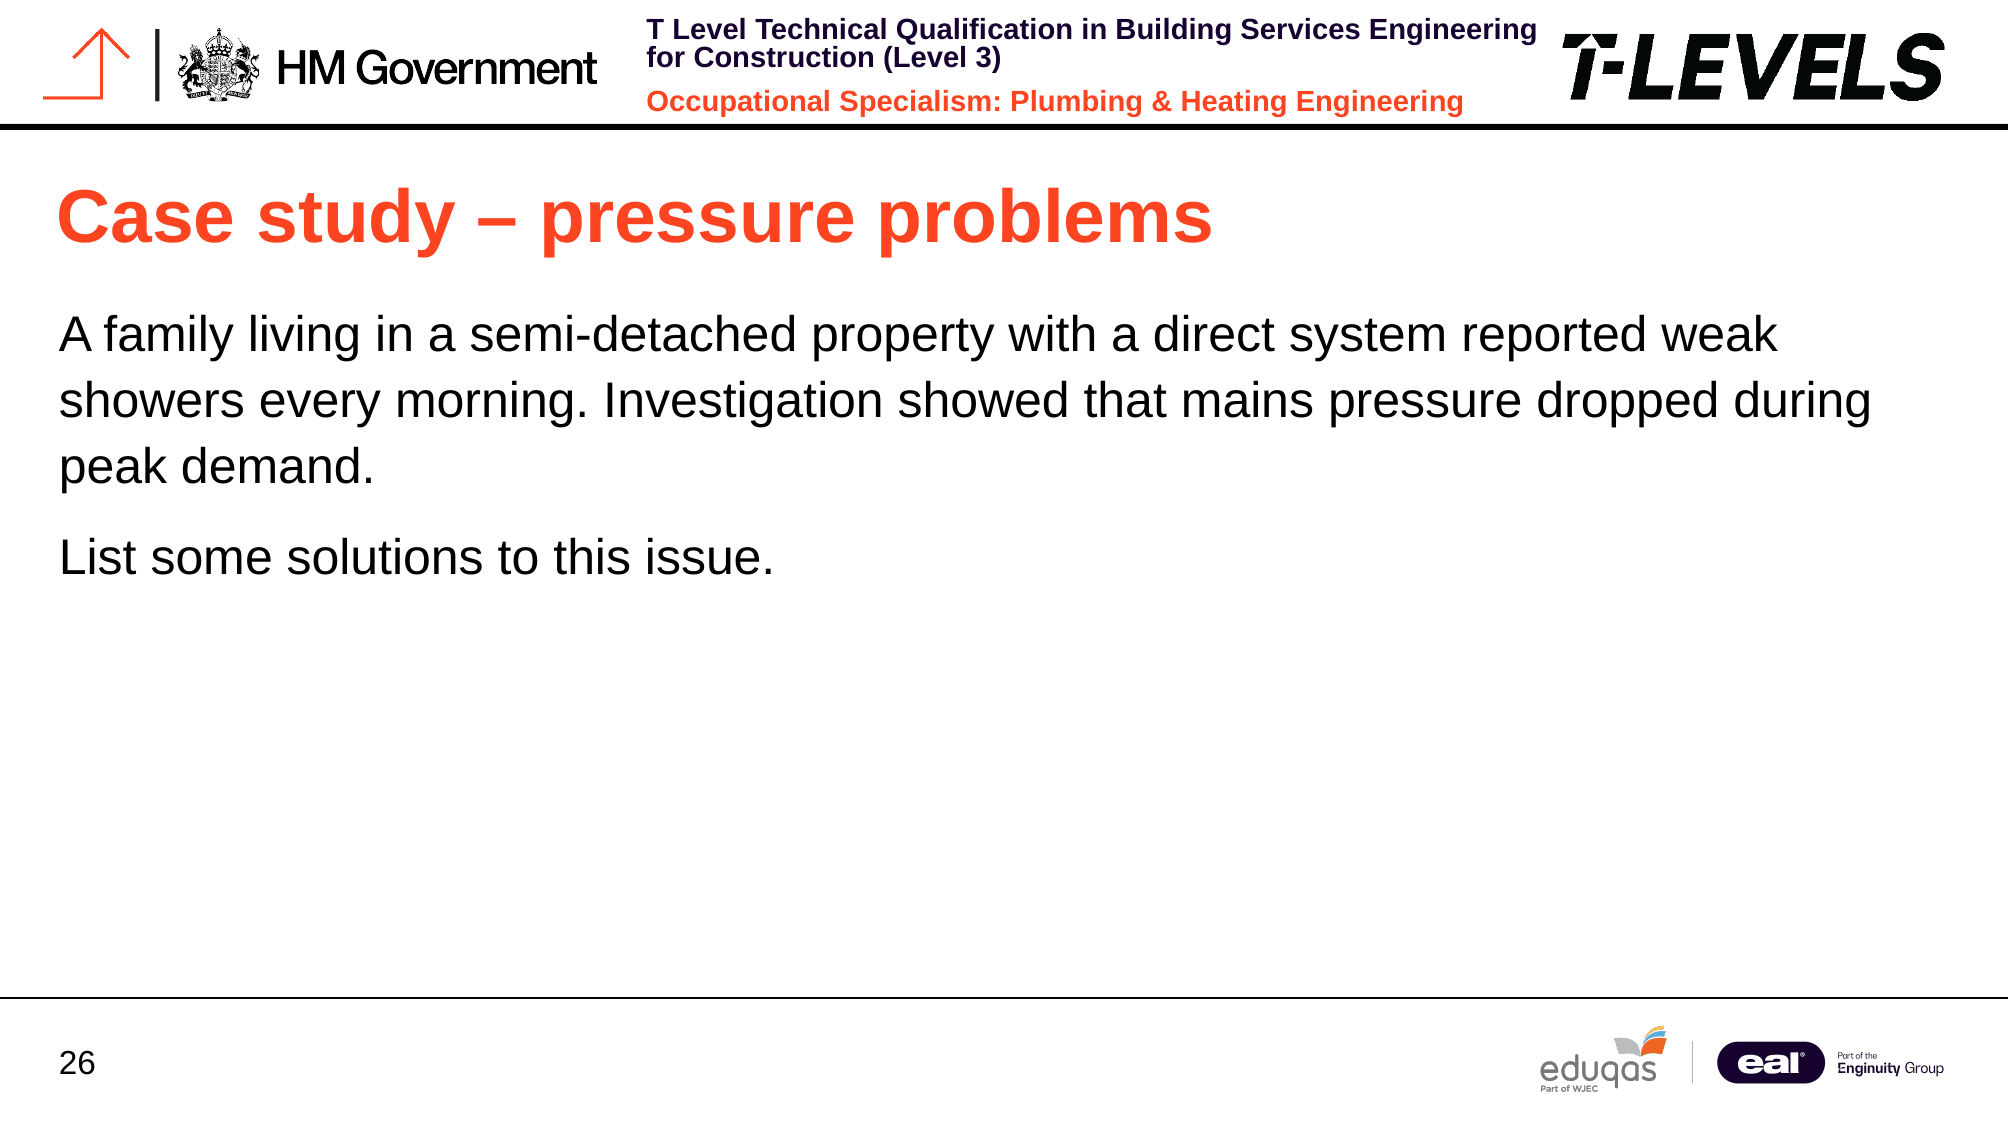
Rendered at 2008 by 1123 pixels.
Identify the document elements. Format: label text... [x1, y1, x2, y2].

picture [1535, 1021, 1949, 1097]
list A family living in a semi-detached property with a direct system reported weak showers every morning. Investigation showed that mains pressure dropped during peak demand. List some solutions to this issue. [59, 295, 1949, 975]
picture [38, 27, 136, 100]
picture [155, 28, 597, 102]
title Case study – pressure problems [41, 111, 1949, 314]
picture [1543, 25, 1964, 108]
